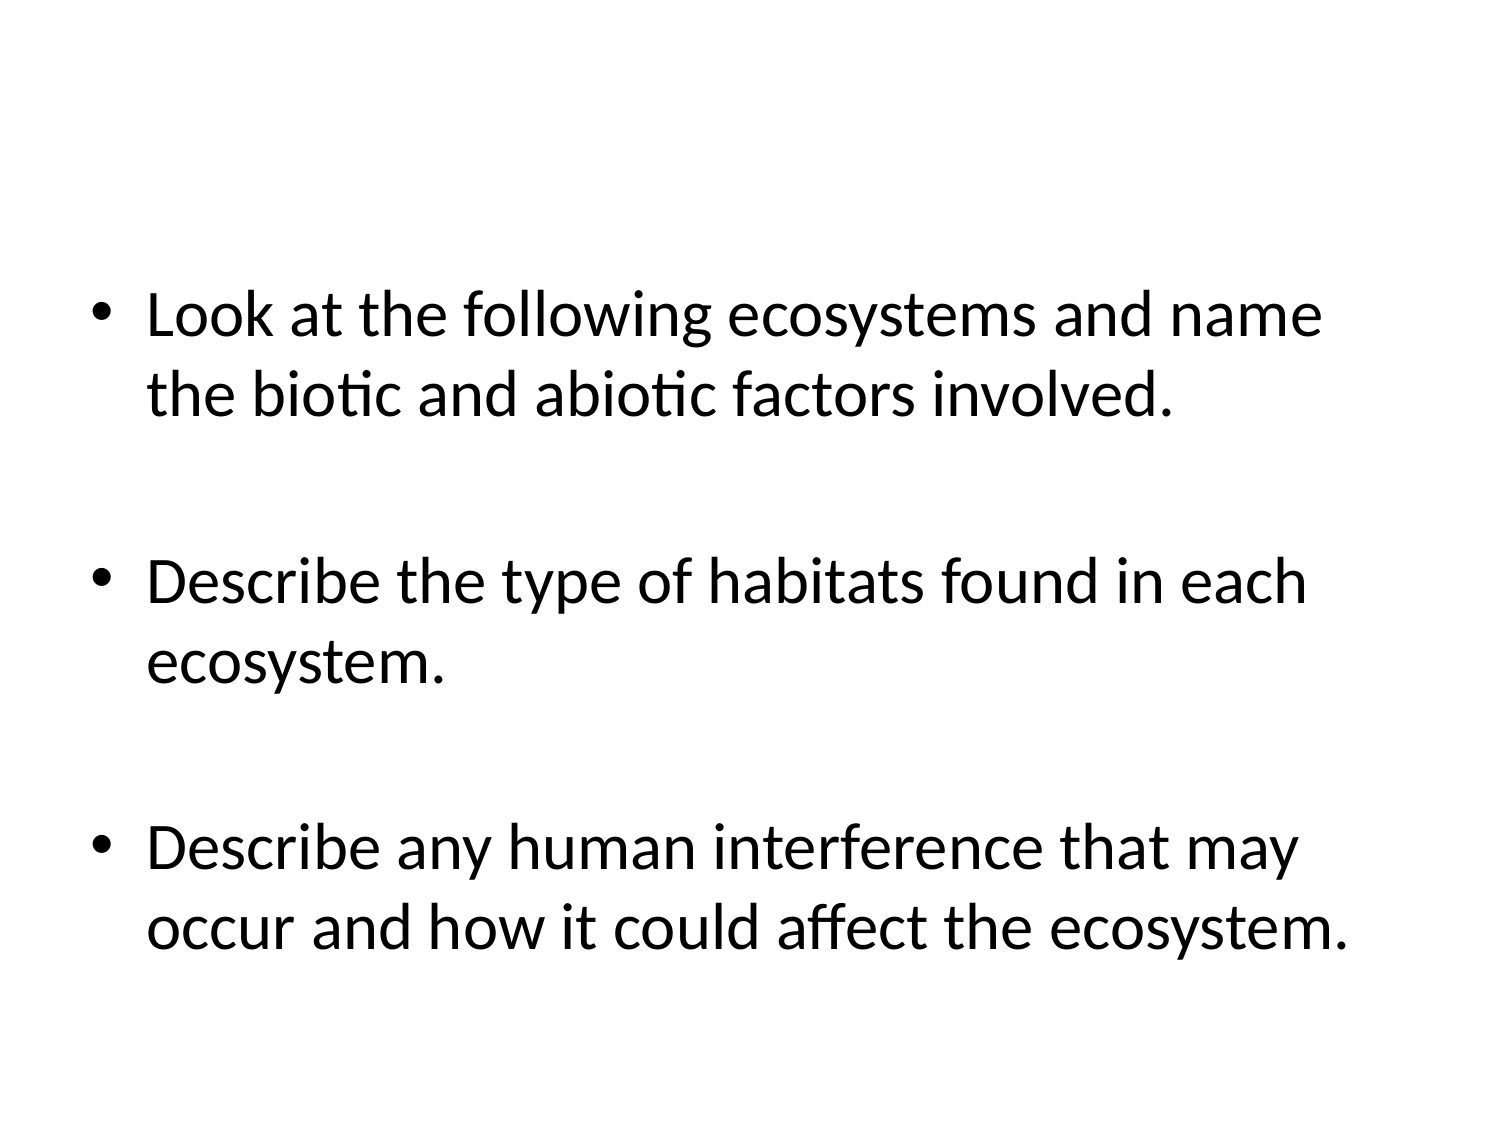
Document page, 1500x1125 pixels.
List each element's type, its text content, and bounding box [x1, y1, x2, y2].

list Look at the following ecosystems and name the biotic and abiotic factors involved. Describe the type of habitats found in each ecosystem. Describe any human interference that may occur and how it could affect the ecosystem. [74, 262, 1426, 1006]
